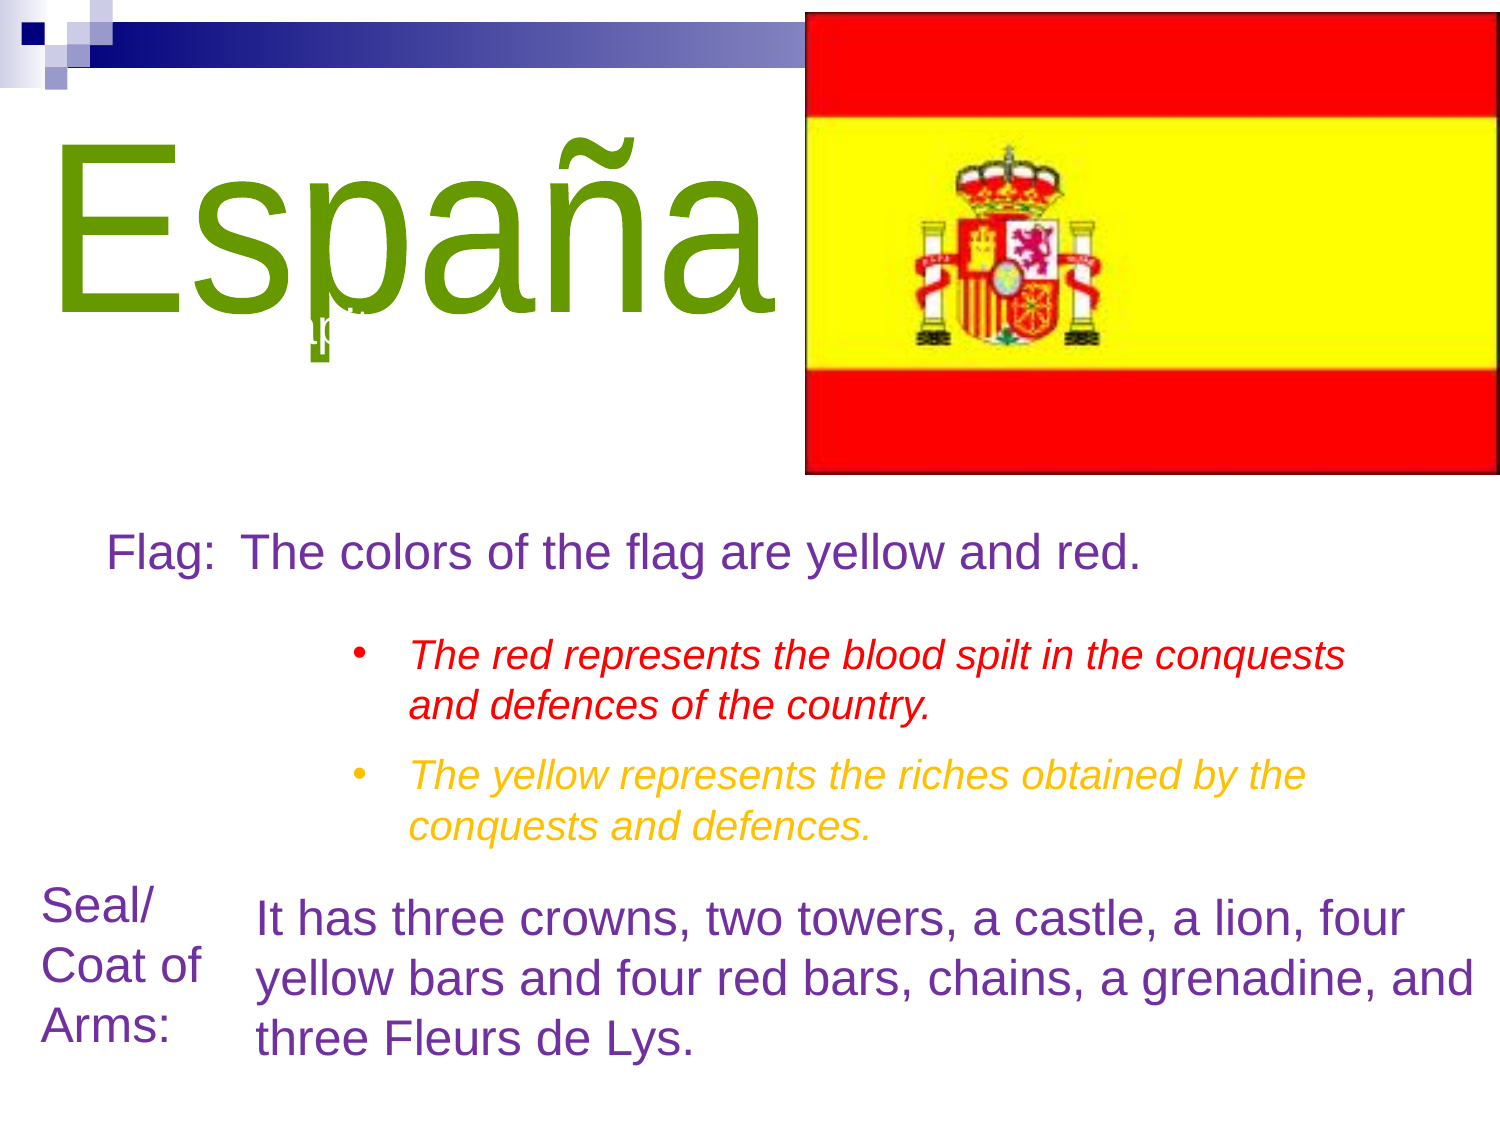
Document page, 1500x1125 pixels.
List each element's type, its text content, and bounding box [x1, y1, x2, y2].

text_box It has three crowns, two towers, a castle, a lion, four yellow bars and four red bars, chains, a grenadine, and three Fleurs de Lys. [240, 878, 1500, 1073]
text_box Seal/ Coat of Arms: [25, 865, 231, 1061]
picture [804, 12, 1500, 476]
text_box Capital: [238, 287, 438, 363]
text_box The red represents the blood spilt in the conquests and defences of the country. The yellow represents the riches obtained by the conquests and defences. [337, 620, 1425, 856]
text_box Flag: [91, 511, 224, 587]
text_box The colors of the flag are yellow and red. [224, 511, 1500, 587]
